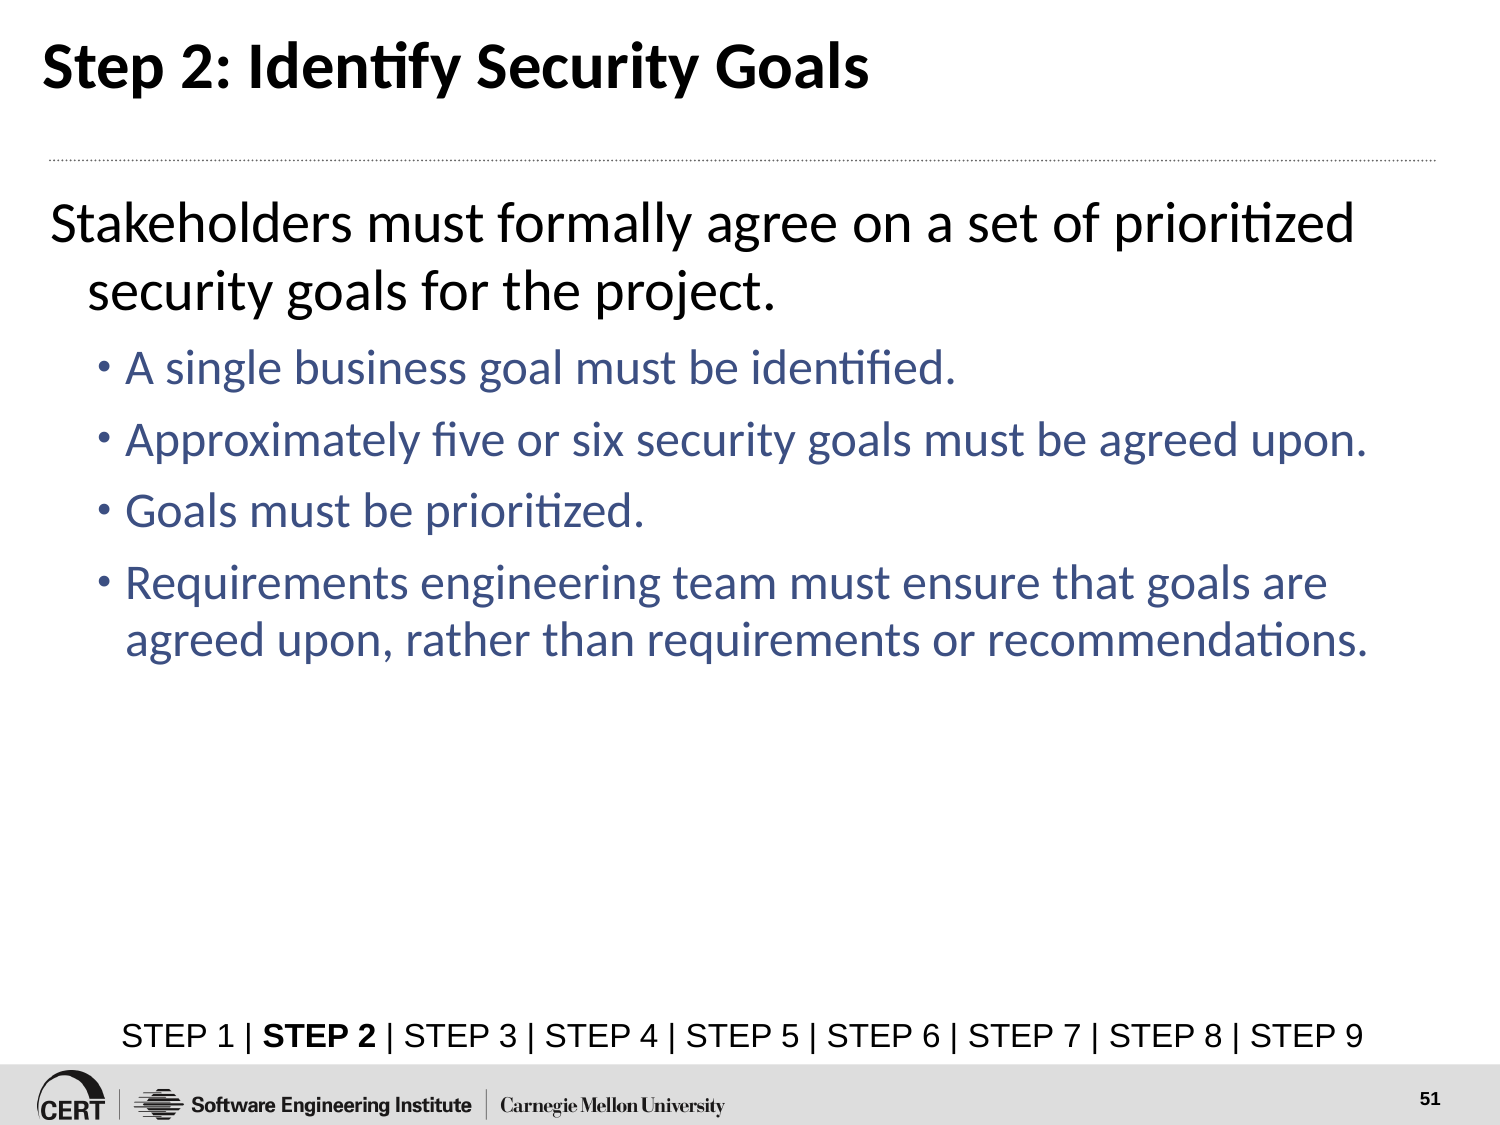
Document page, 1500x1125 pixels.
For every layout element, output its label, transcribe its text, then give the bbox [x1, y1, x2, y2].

title Step 2: Identify Security Goals [42, 37, 1434, 155]
picture [37, 1069, 725, 1122]
list Stakeholders must formally agree on a set of prioritized security goals for the project. A single business goal must be identified. Approximately five or six security goals must be agreed upon. Goals must be prioritized. Requirements engineering team must ensure that goals are agreed upon, rather than requirements or recommendations. [49, 187, 1438, 1001]
text_box STEP 1 | STEP 2 | STEP 3 | STEP 4 | STEP 5 | STEP 6 | STEP 7 | STEP 8 | STEP 9 [49, 1014, 1437, 1070]
